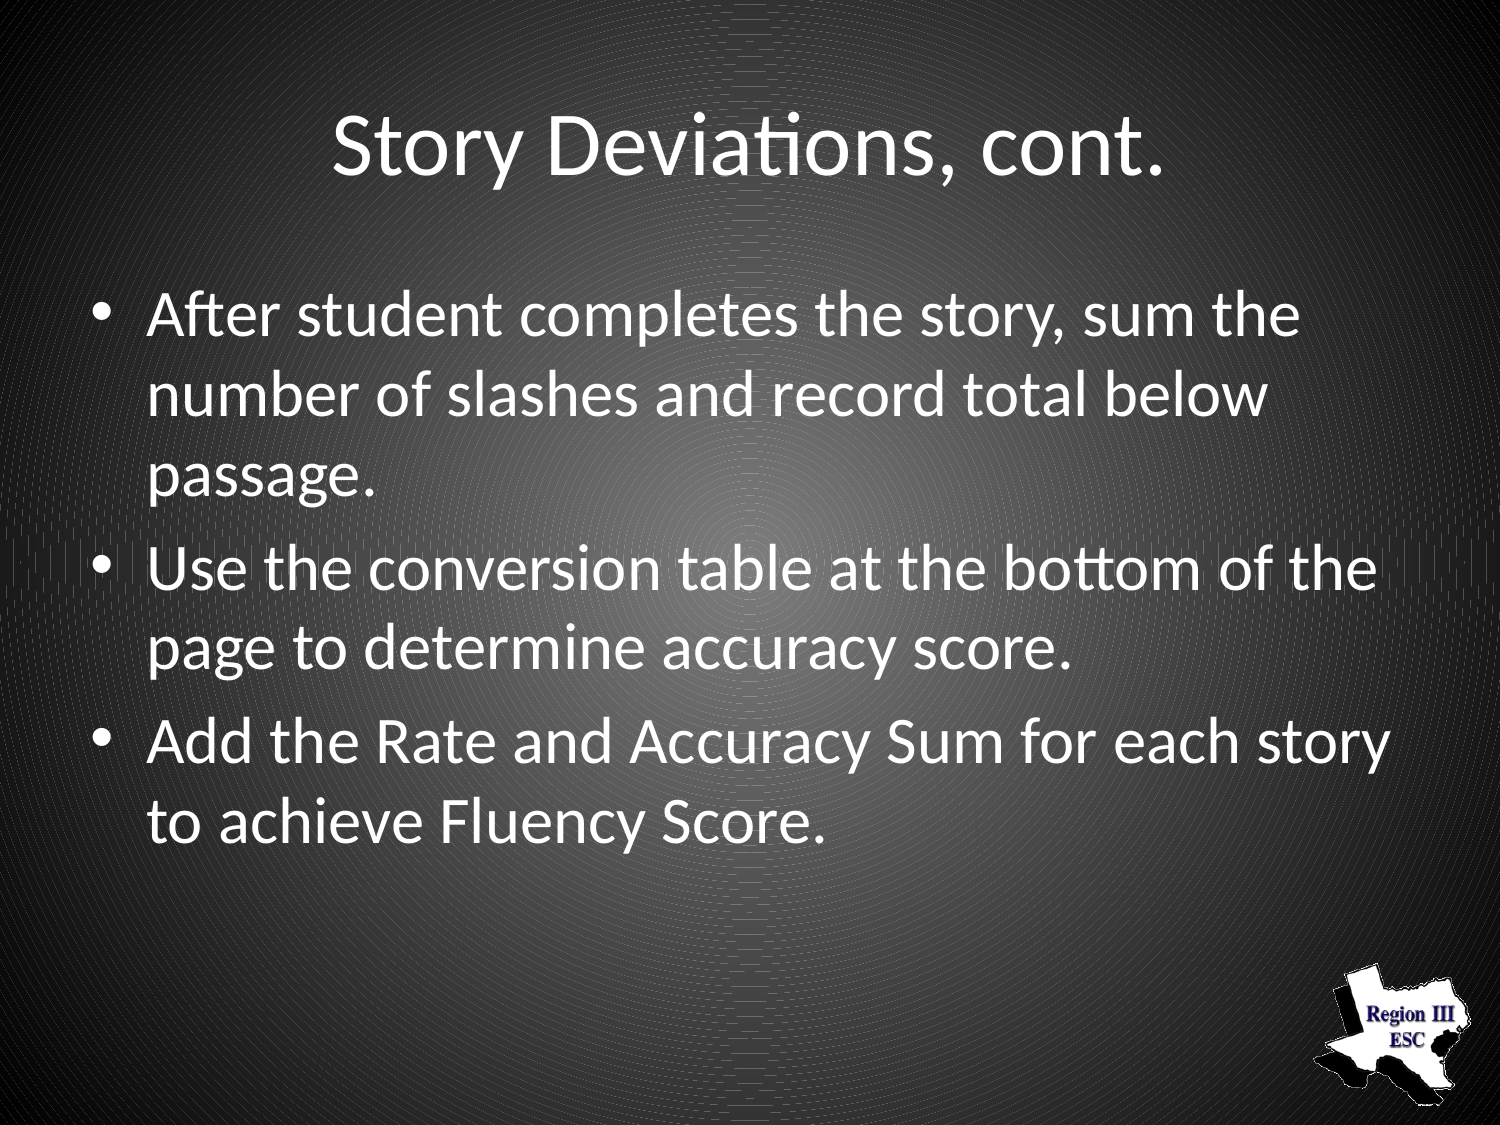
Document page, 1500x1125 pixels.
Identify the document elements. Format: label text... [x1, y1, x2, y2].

picture [1312, 962, 1472, 1108]
title Story Deviations, cont. [75, 45, 1425, 233]
list After student completes the story, sum the number of slashes and record total below passage. Use the conversion table at the bottom of the page to determine accuracy score. Add the Rate and Accuracy Sum for each story to achieve Fluency Score. [75, 262, 1425, 1005]
footer [512, 1042, 988, 1103]
